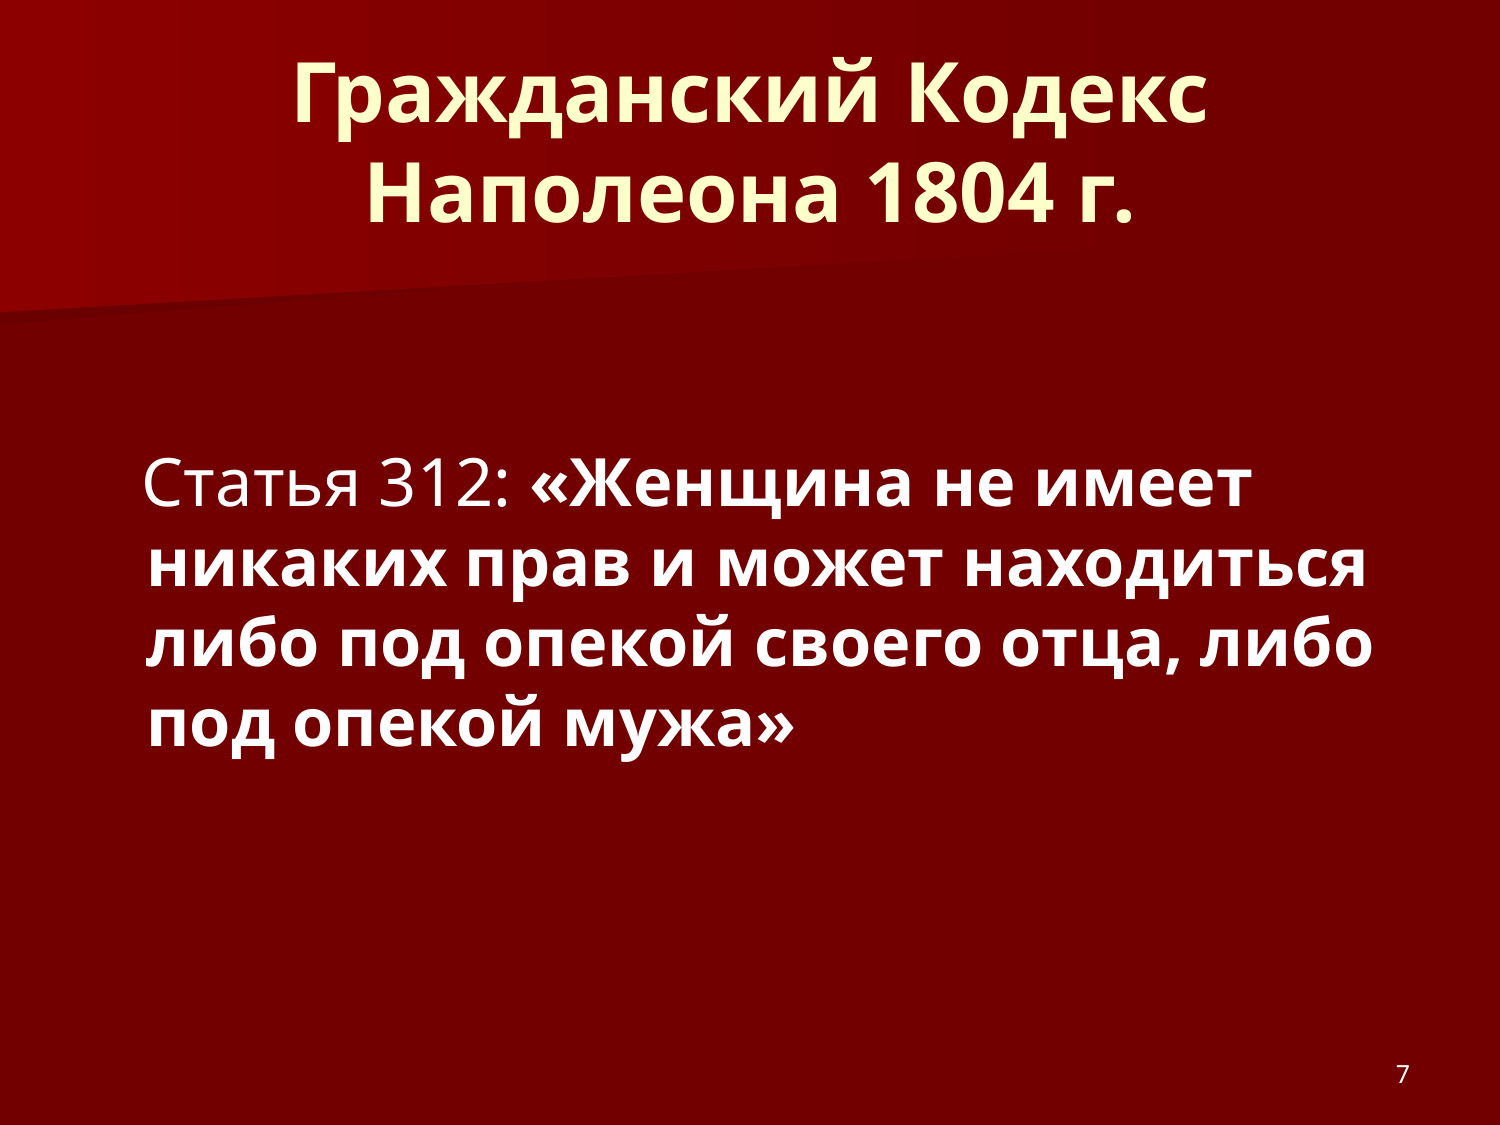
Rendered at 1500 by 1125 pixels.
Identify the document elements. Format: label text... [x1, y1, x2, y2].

slide_number 7 [1074, 1024, 1426, 1101]
list Статья 312: «Женщина не имеет никаких прав и может находиться либо под опекой своего отца, либо под опекой мужа» [74, 432, 1426, 1001]
title Гражданский Кодекс Наполеона 1804 г. [74, 44, 1426, 233]
